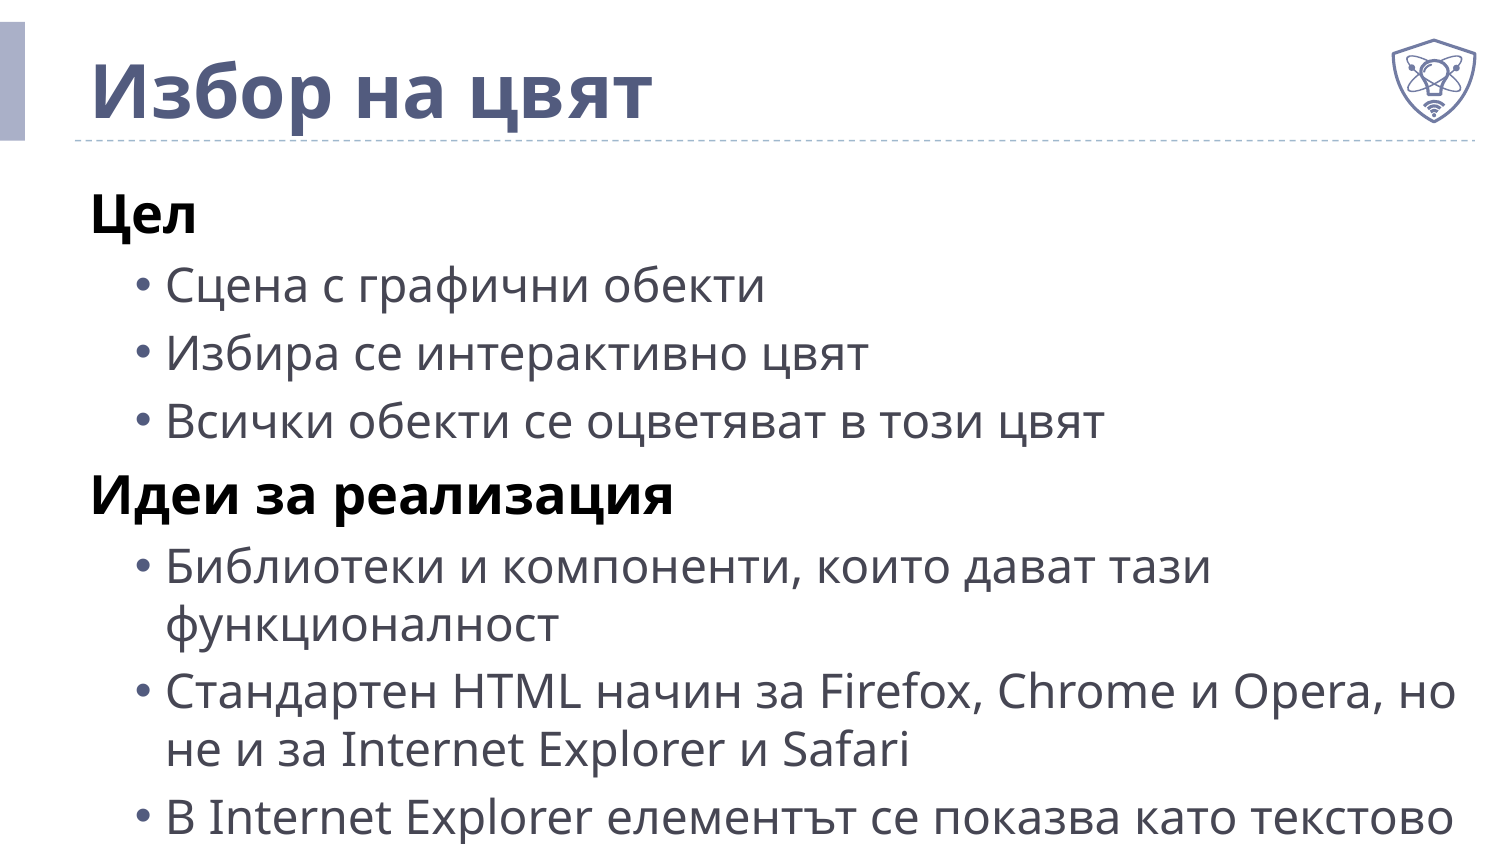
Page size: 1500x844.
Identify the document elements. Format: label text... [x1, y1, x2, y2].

title Избор на цвят [75, 18, 1475, 141]
list Цел Сцена с графични обекти Избира се интерактивно цвят Всички обекти се оцветяват в този цвят Идеи за реализация Библиотеки и компоненти, които дават тази функционалност Стандартен HTML начин за Firefox, Chrome и Opera, но не и за Internet Explorer и Safari В Internet Explorer елементът се показва като текстово поле [75, 171, 1475, 835]
